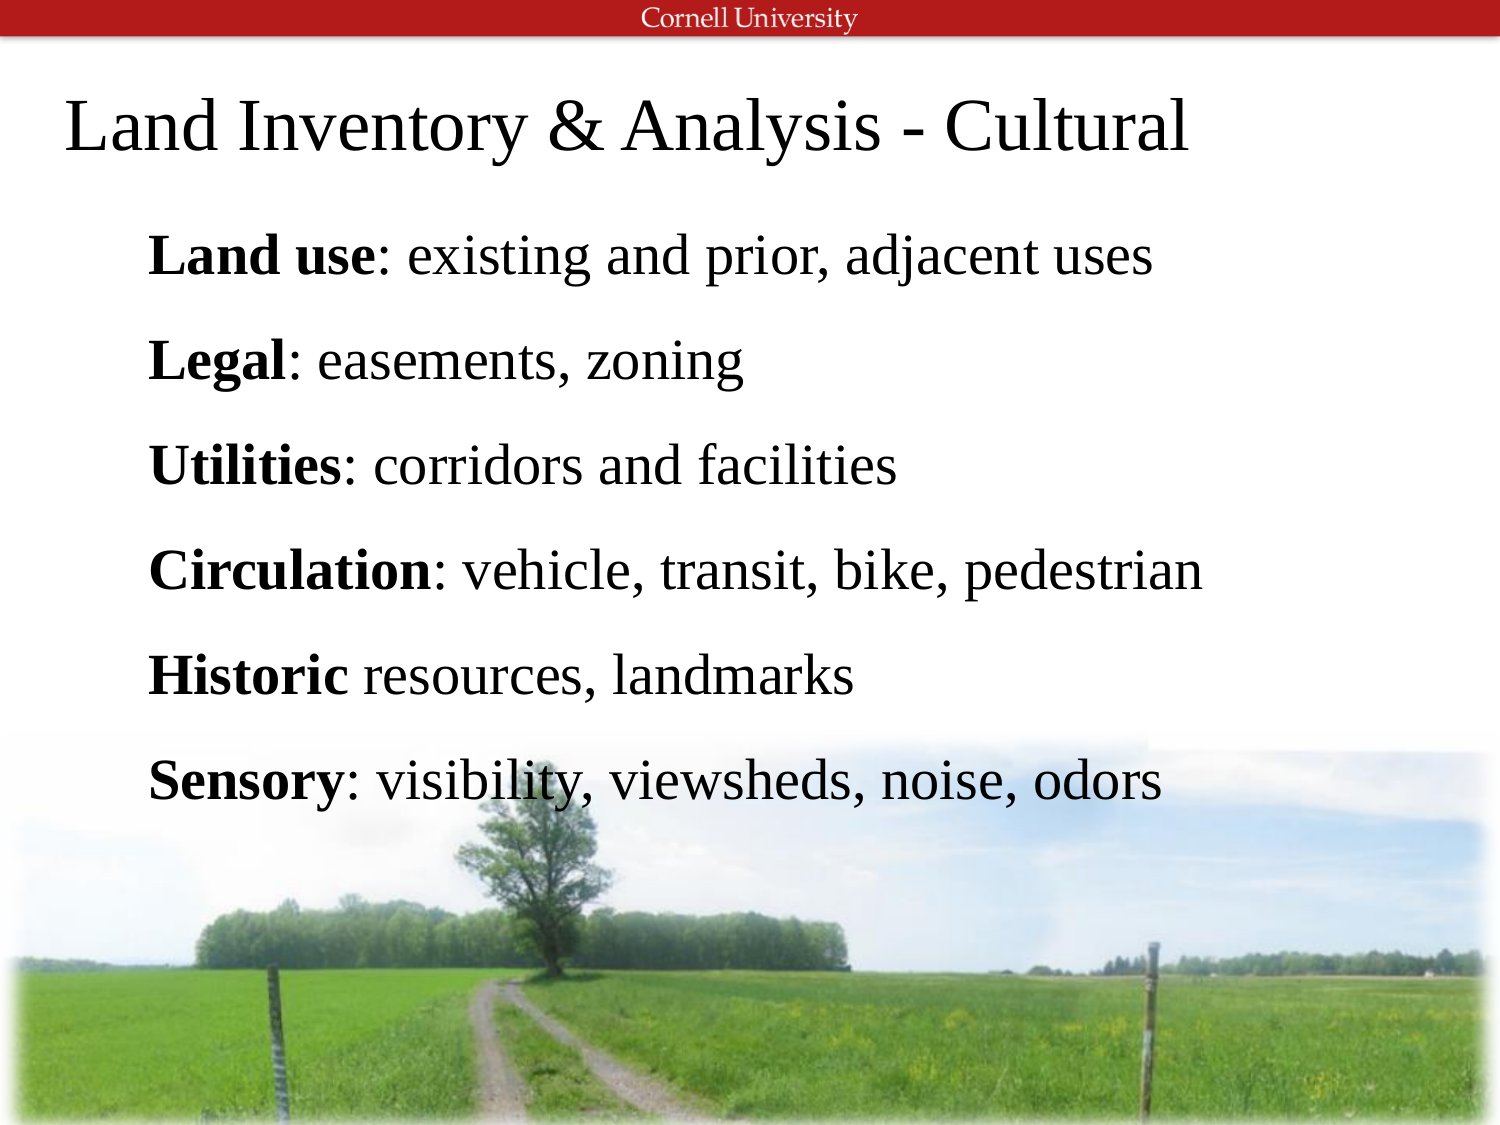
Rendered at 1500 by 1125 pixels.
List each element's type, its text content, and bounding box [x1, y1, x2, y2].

text_box Land use: existing and prior, adjacent uses Legal: easements, zoning Utilities: corridors and facilities Circulation: vehicle, transit, bike, pedestrian Historic resources, landmarks Sensory: visibility, viewsheds, noise, odors [133, 173, 1432, 729]
text_box Land Inventory & Analysis - Cultural [50, 67, 1312, 173]
picture [0, 730, 1500, 1125]
picture [635, 0, 858, 60]
